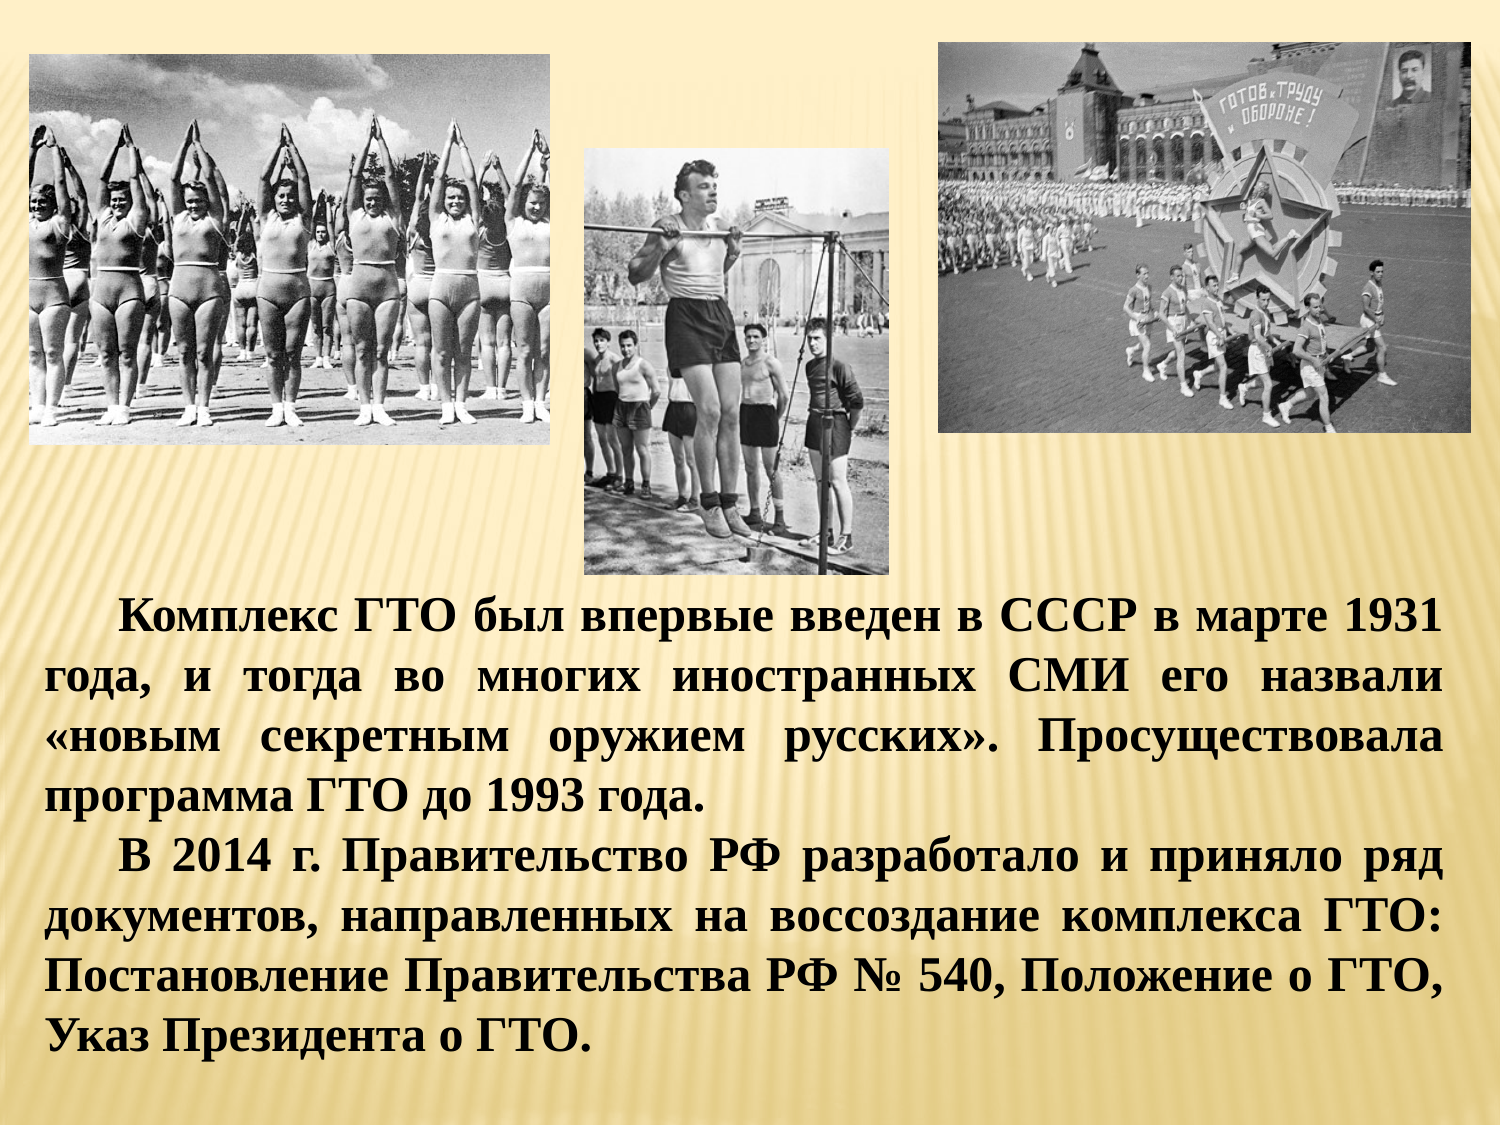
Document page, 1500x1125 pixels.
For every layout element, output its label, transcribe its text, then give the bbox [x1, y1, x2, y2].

picture [938, 42, 1471, 433]
picture [29, 54, 551, 445]
picture [584, 148, 889, 575]
text_box Комплекс ГТО был впервые введен в СССР в марте 1931 года, и тогда во многих иностранных СМИ его назвали «новым секретным оружием русских». Просуществовала программа ГТО до 1993 года. В 2014 г. Правительство РФ разработало и приняло ряд документов, направленных на воссоздание комплекса ГТО: Постановление Правительства РФ № 540, Положение о ГТО, Указ Президента о ГТО. [29, 574, 1459, 1069]
